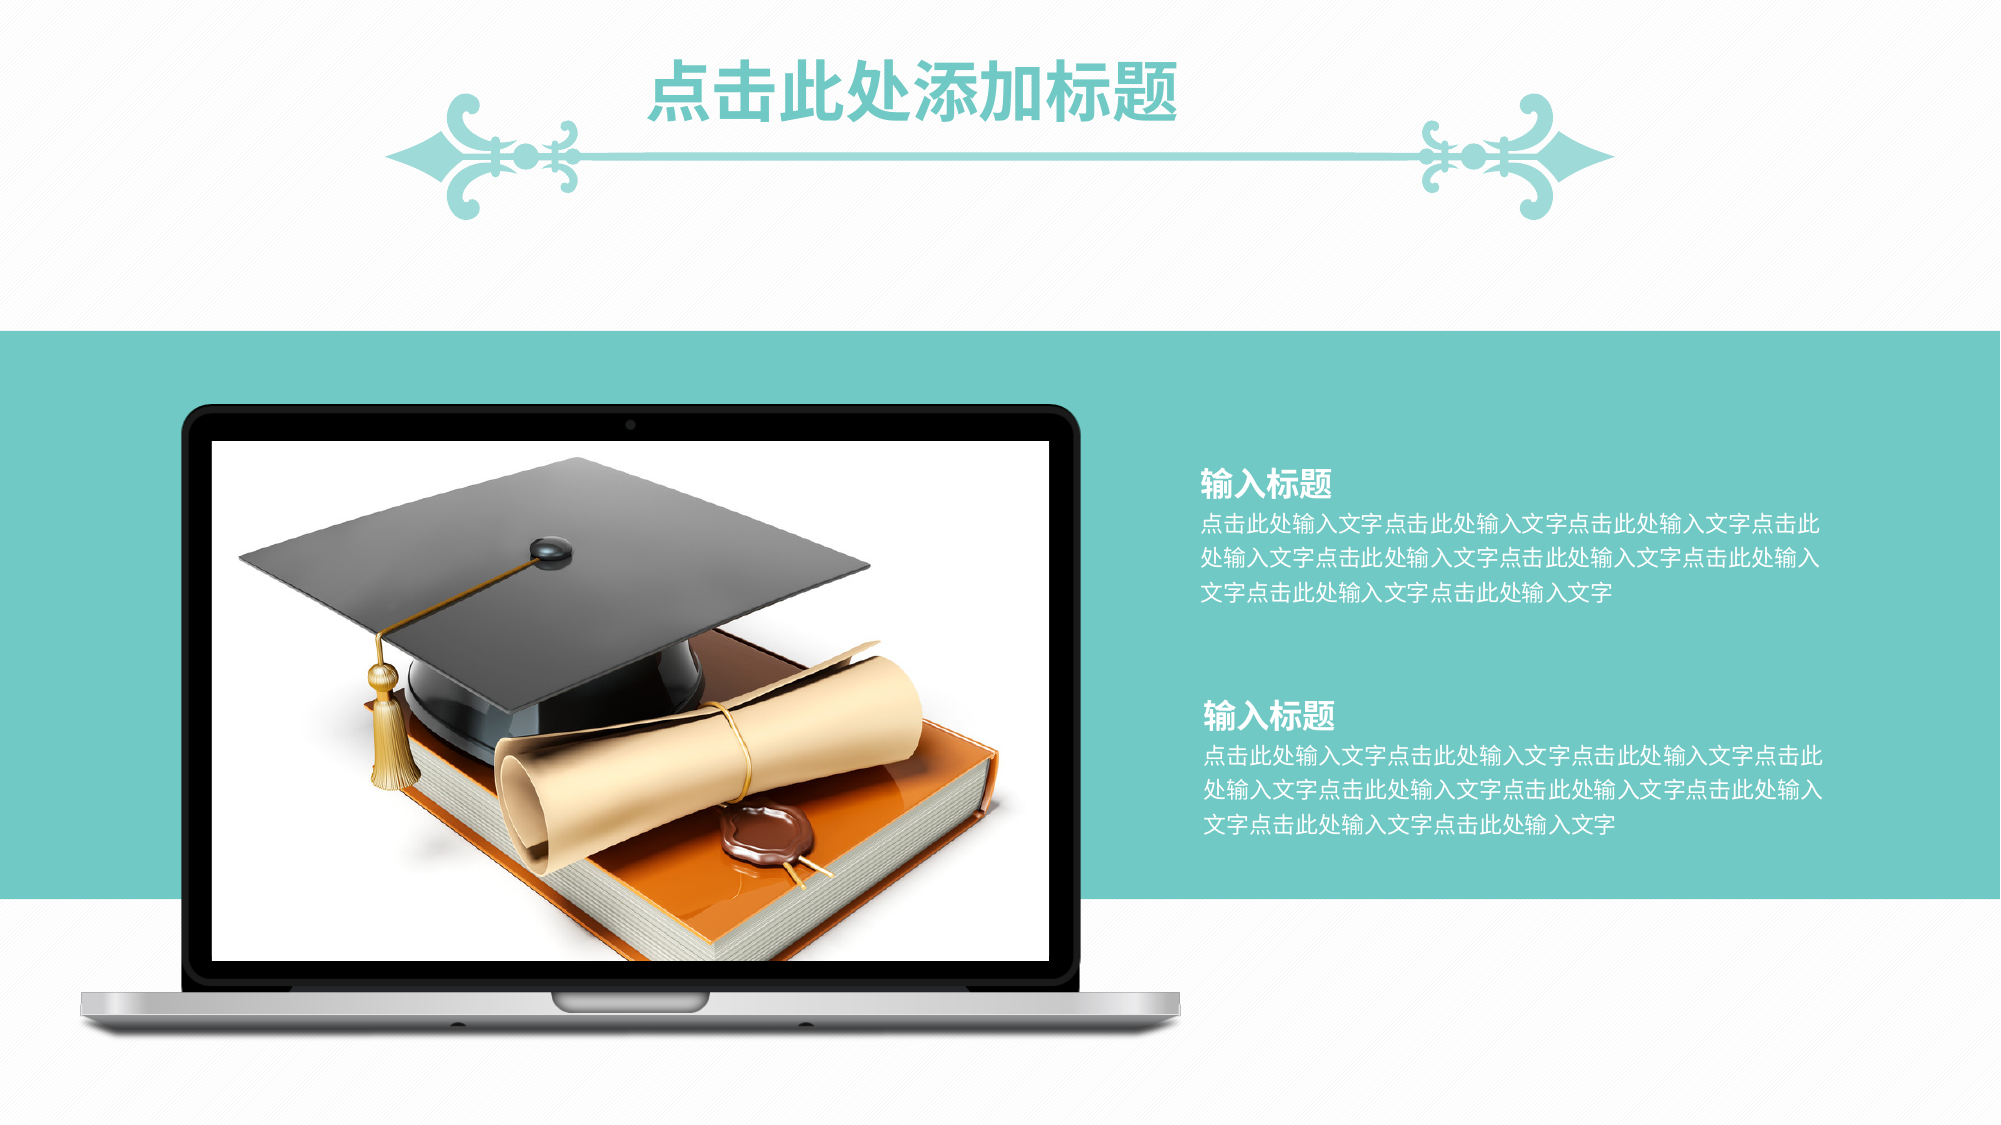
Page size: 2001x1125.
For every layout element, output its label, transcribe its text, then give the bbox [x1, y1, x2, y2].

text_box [72, 404, 1189, 1044]
text_box 输入标题 点击此处输入文字点击此处输入文字点击此处输入文字点击此处输入文字点击此处输入文字点击此处输入文字点击此处输入文字点击此处输入文字点击此处输入文字 [1189, 445, 1854, 613]
text_box 输入标题 点击此处输入文字点击此处输入文字点击此处输入文字点击此处输入文字点击此处输入文字点击此处输入文字点击此处输入文字点击此处输入文字点击此处输入文字 [1189, 677, 1857, 846]
text_box [0, 330, 2000, 900]
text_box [384, 90, 1616, 224]
text_box 点击此处添加标题 [630, 42, 1370, 90]
